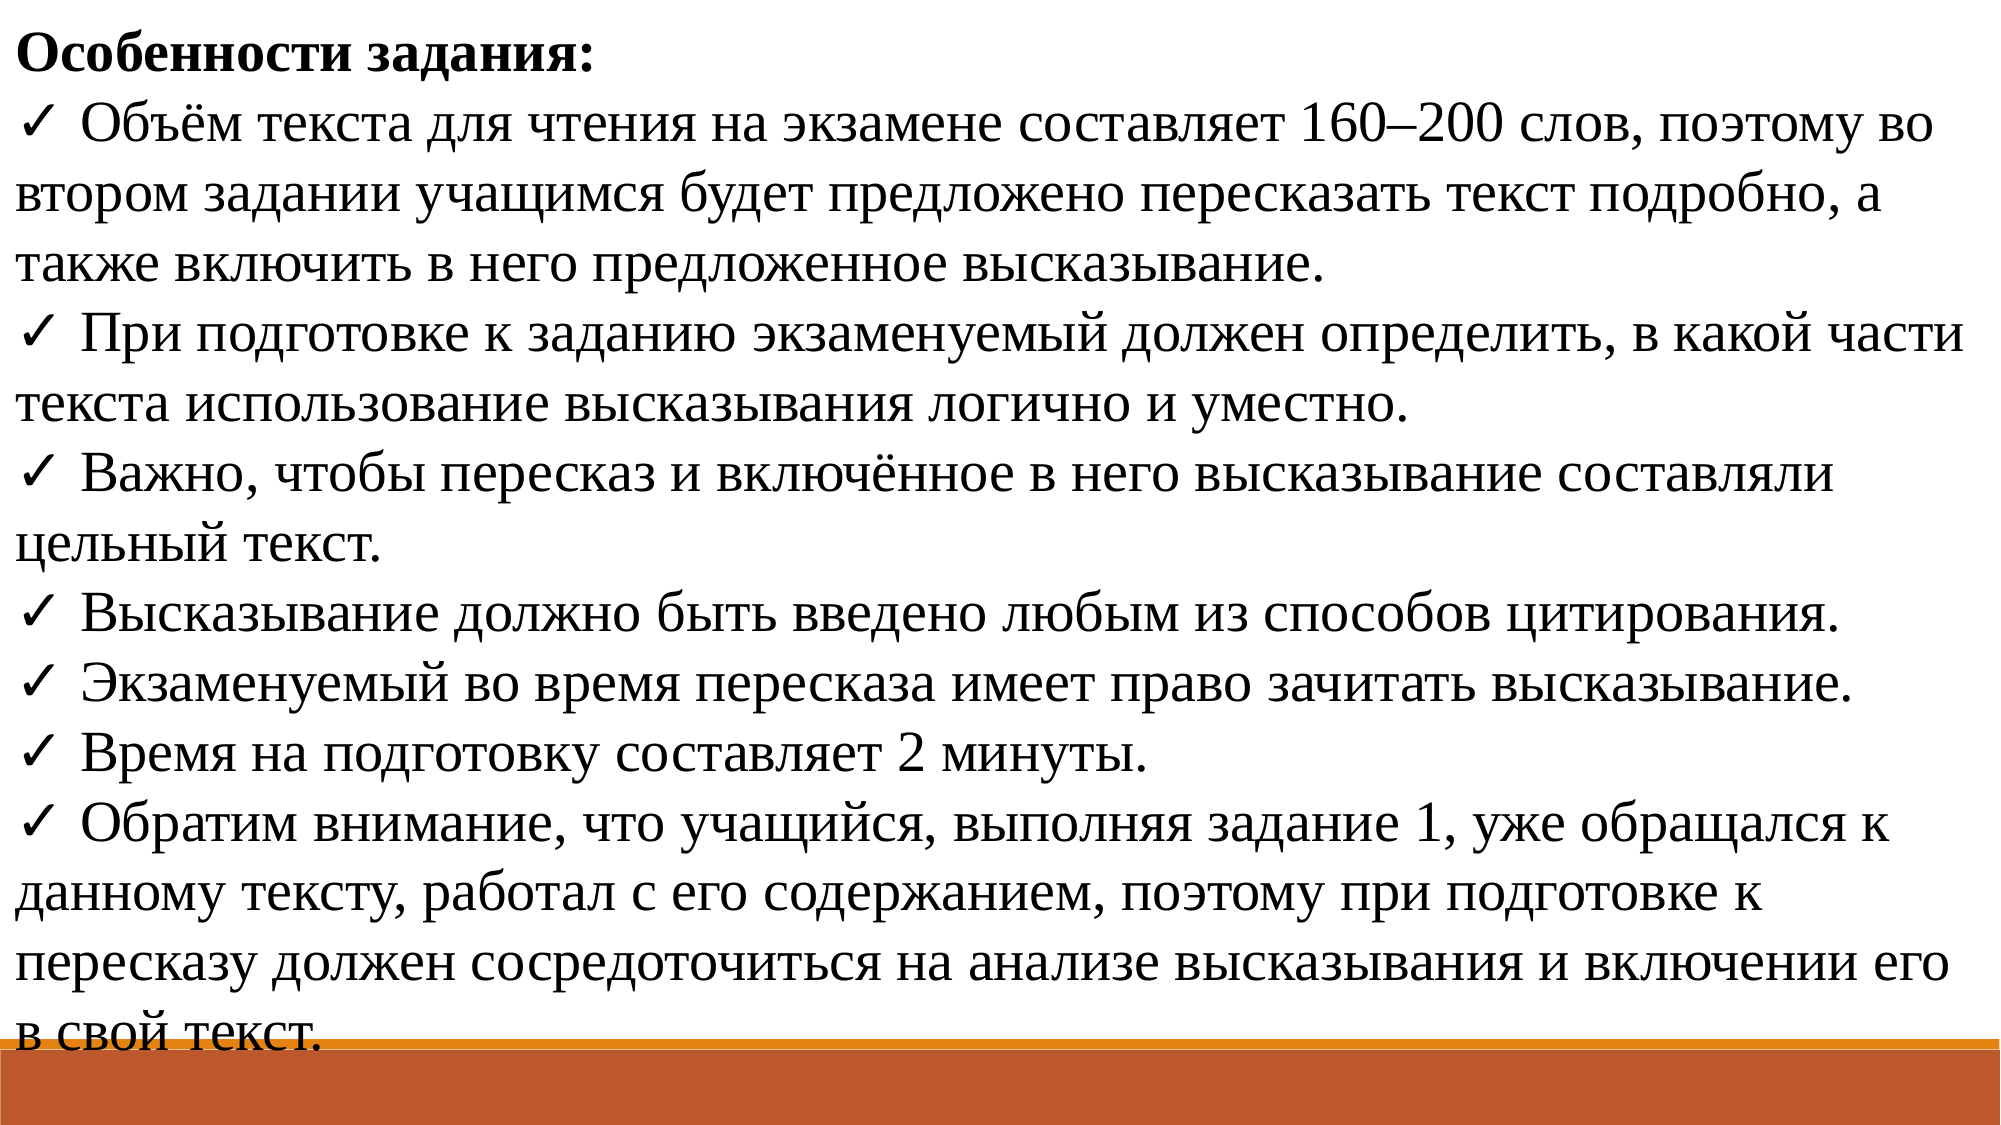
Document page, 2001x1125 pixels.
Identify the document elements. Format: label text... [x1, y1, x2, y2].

text_box Особенности задания: ✓ Объём текста для чтения на экзамене составляет 160–200 слов, поэтому во втором задании учащимся будет предложено пересказать текст подробно, а также включить в него предложенное высказывание. ✓ При подготовке к заданию экзаменуемый должен определить, в какой части текста использование высказывания логично и уместно. ✓ Важно, чтобы пересказ и включённое в него высказывание составляли цельный текст. ✓ Высказывание должно быть введено любым из способов цитирования. ✓ Экзаменуемый во время пересказа имеет право зачитать высказывание. ✓ Время на подготовку составляет 2 минуты. ✓ Обратим внимание, что учащийся, выполняя задание 1, уже обращался к данному тексту, работал с его содержанием, поэтому при подготовке к пересказу должен сосредоточиться на анализе высказывания и включении его в свой текст. [0, 5, 2000, 1070]
